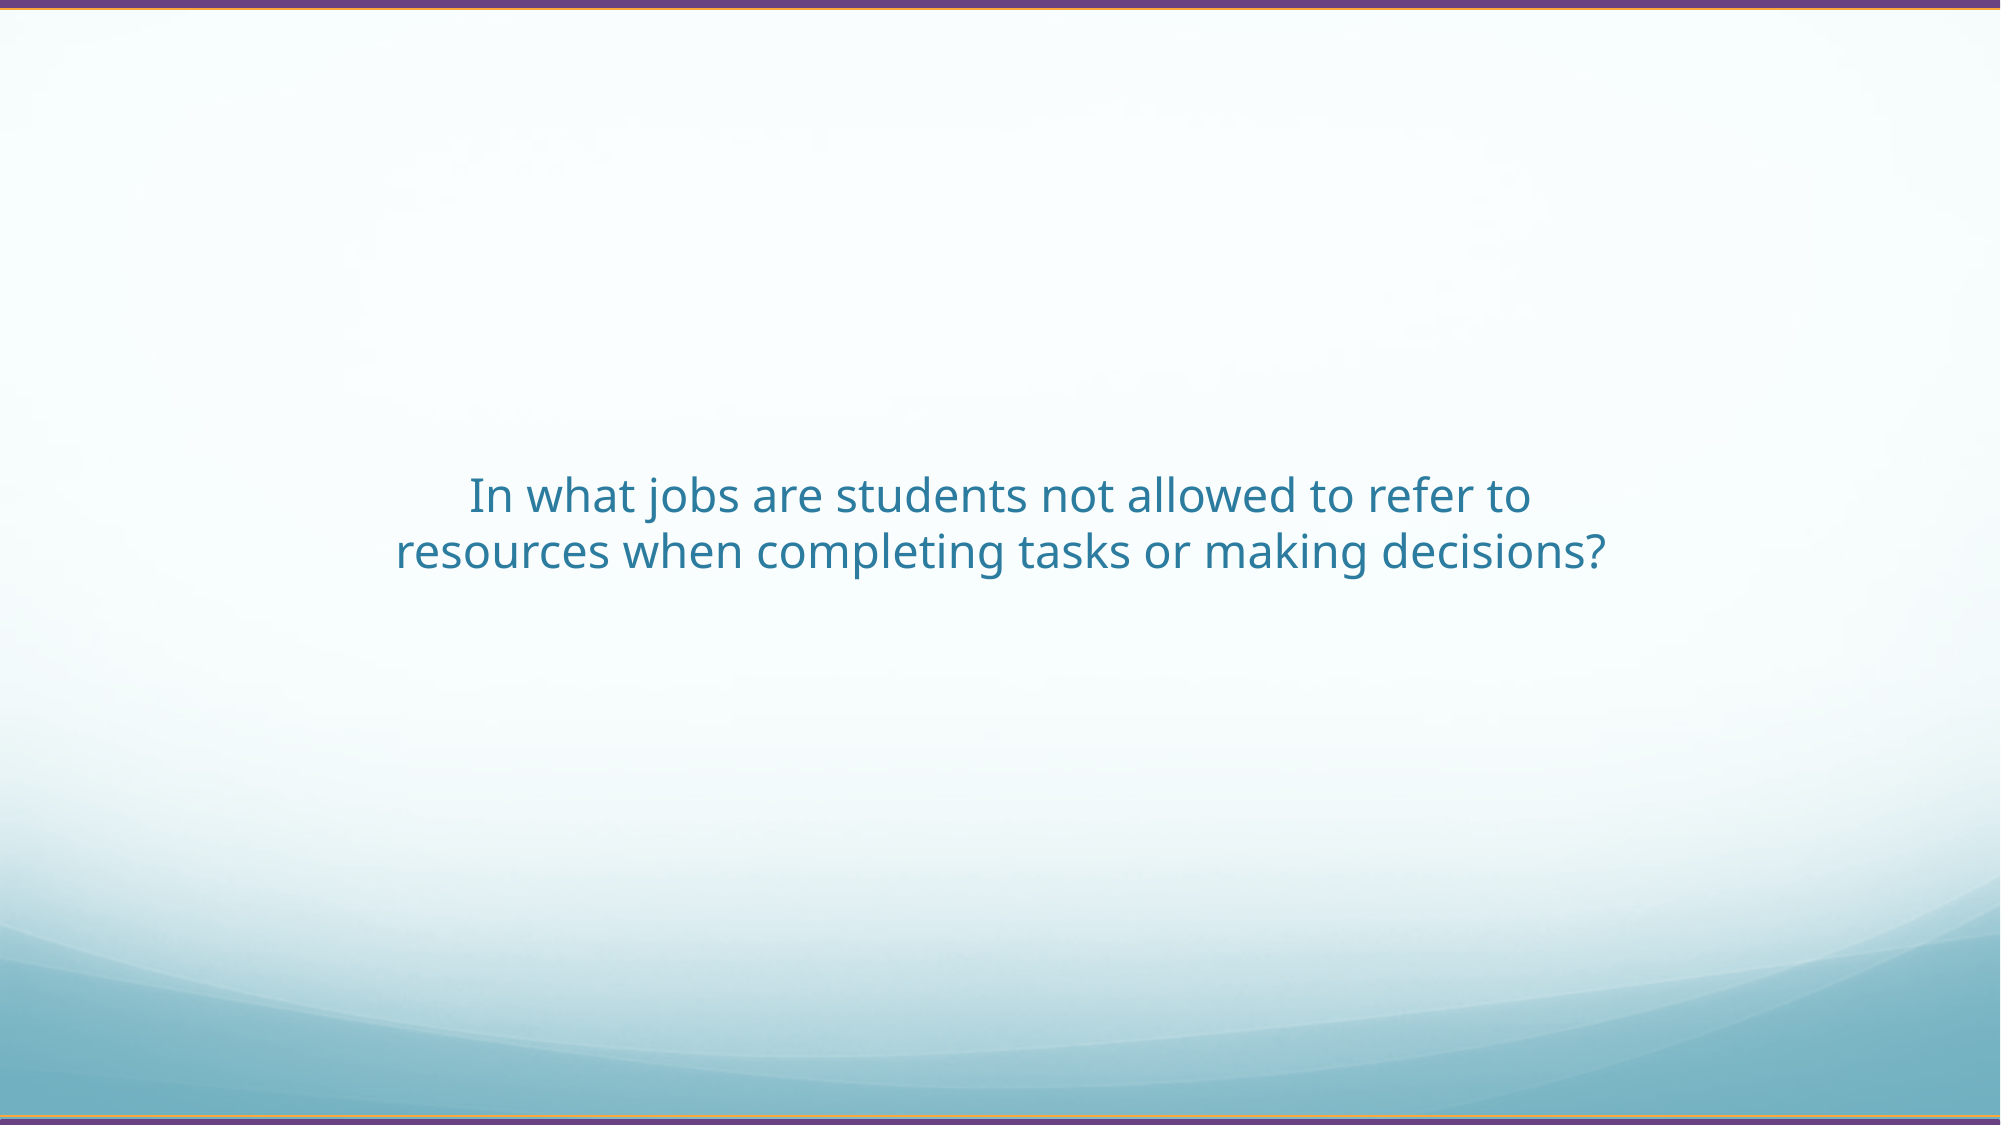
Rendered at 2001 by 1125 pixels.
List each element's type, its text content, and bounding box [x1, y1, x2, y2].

title In what jobs are students not allowed to refer to resources when completing tasks or making decisions? [354, 422, 1649, 586]
